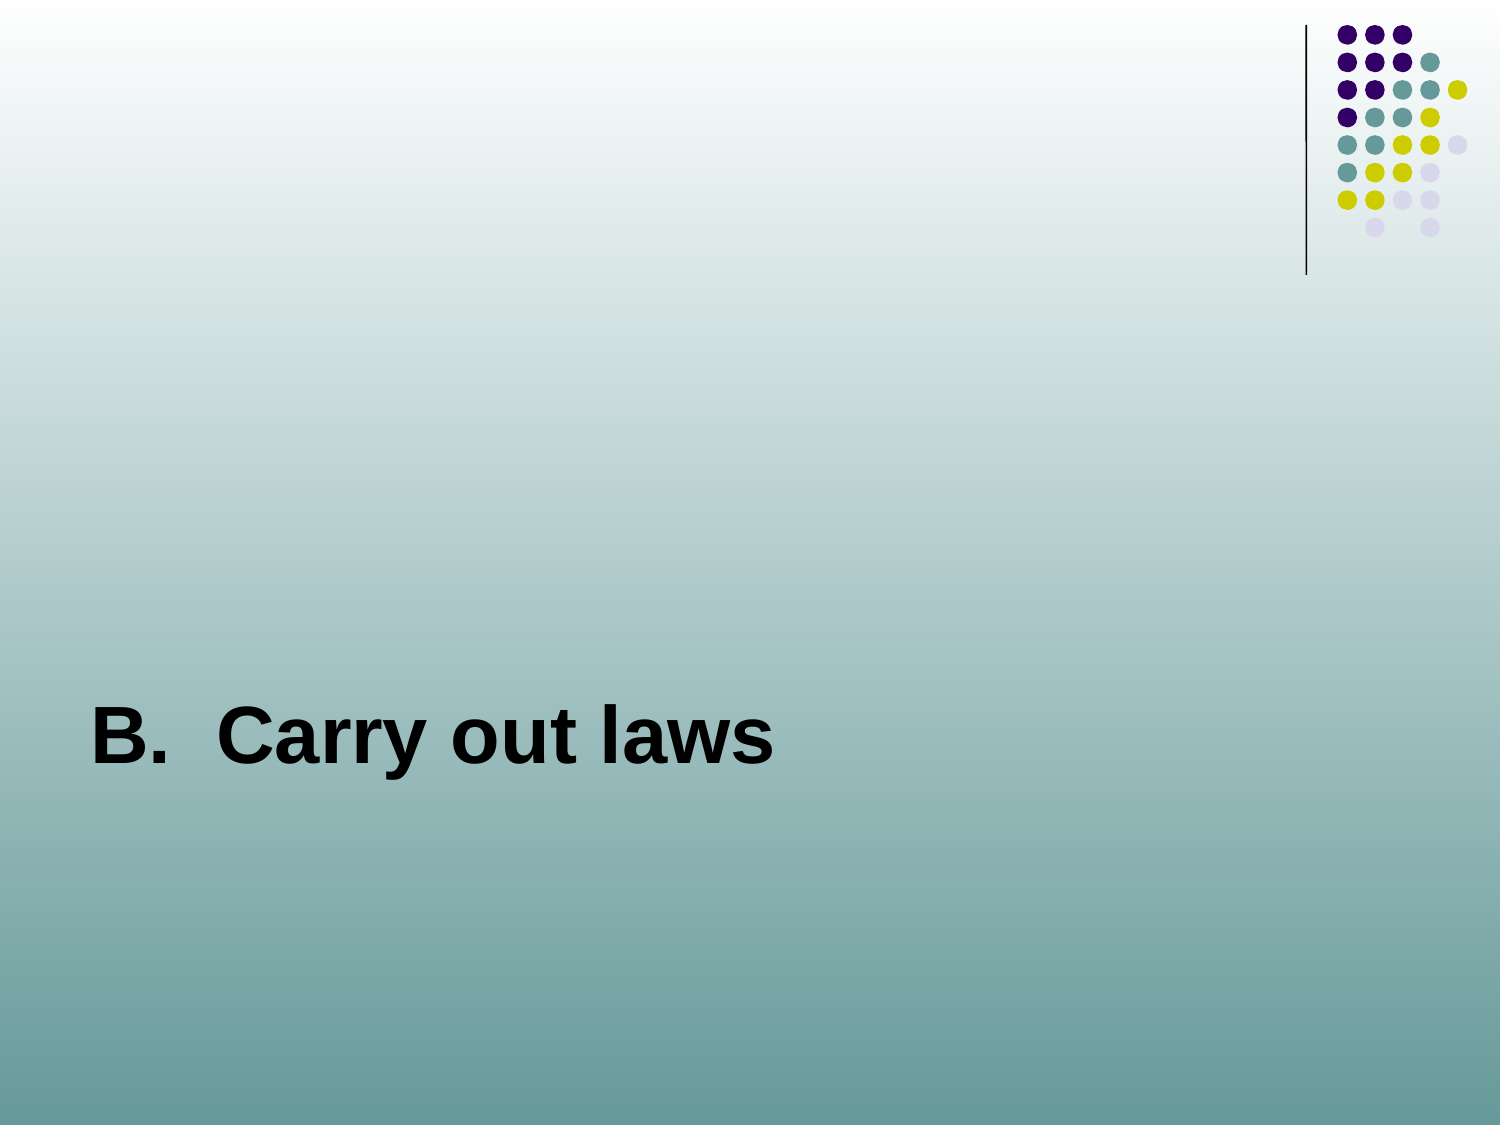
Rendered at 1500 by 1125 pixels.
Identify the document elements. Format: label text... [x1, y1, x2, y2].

title B. Carry out laws [75, 575, 1313, 788]
